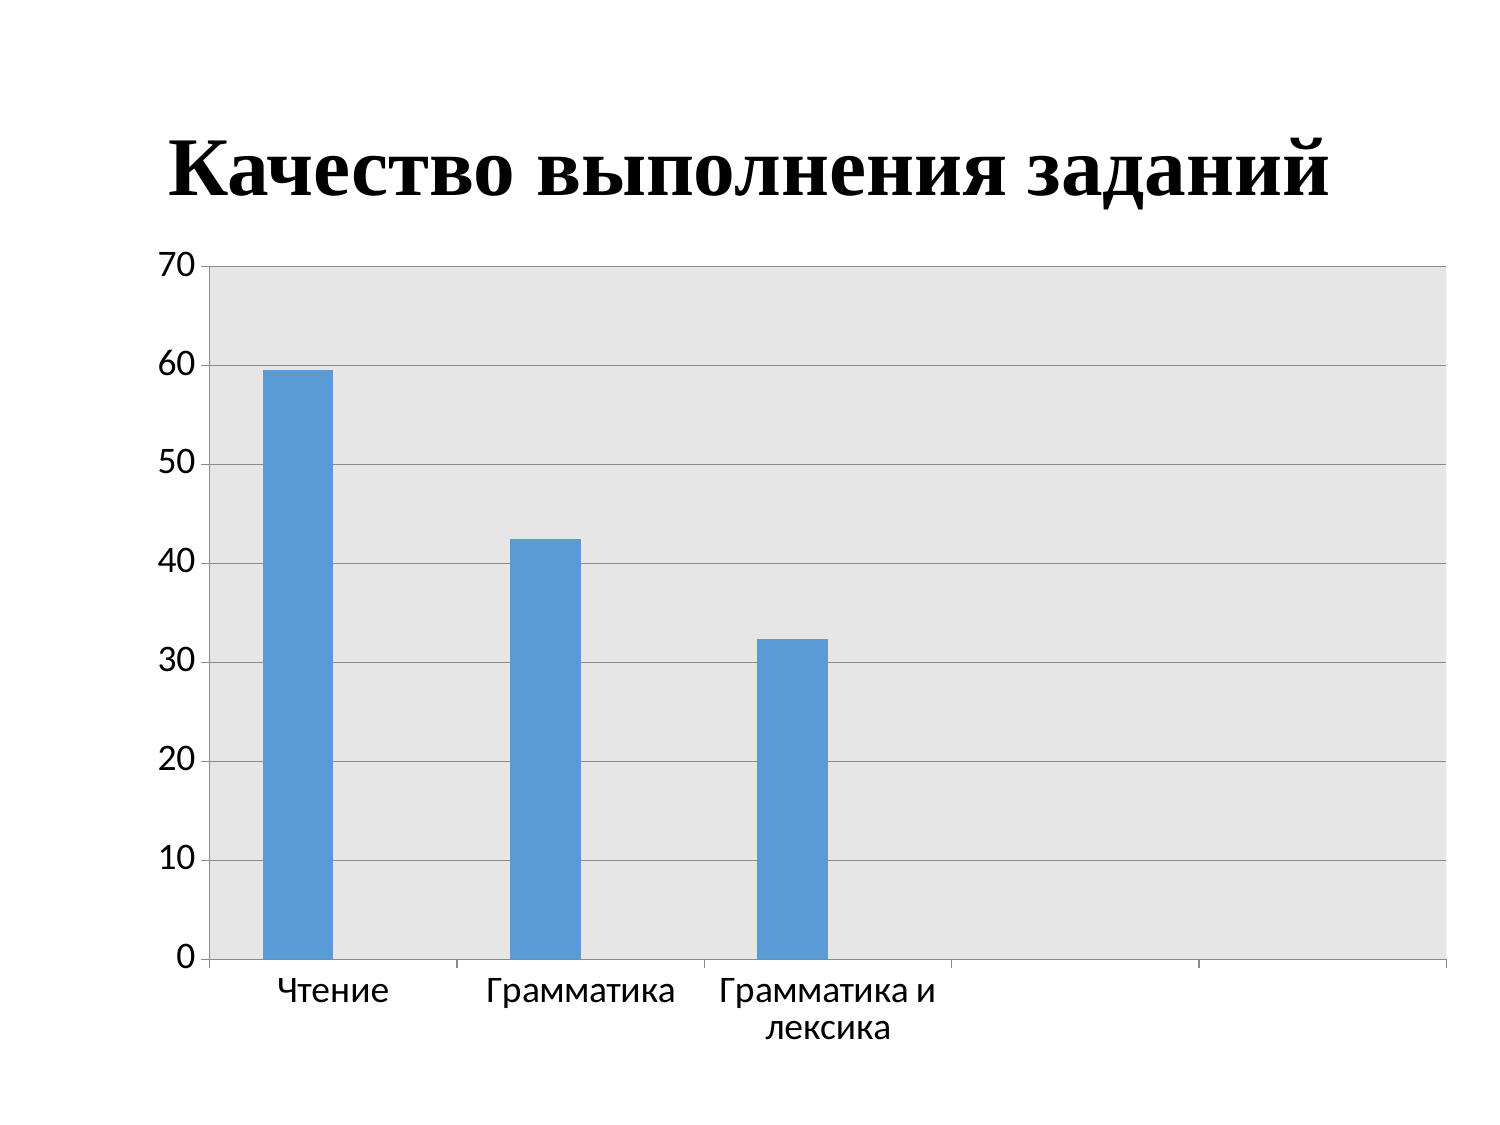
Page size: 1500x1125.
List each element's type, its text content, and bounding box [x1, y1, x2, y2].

title Качество выполнения заданий [103, 59, 1397, 231]
chart [86, 231, 1447, 1083]
